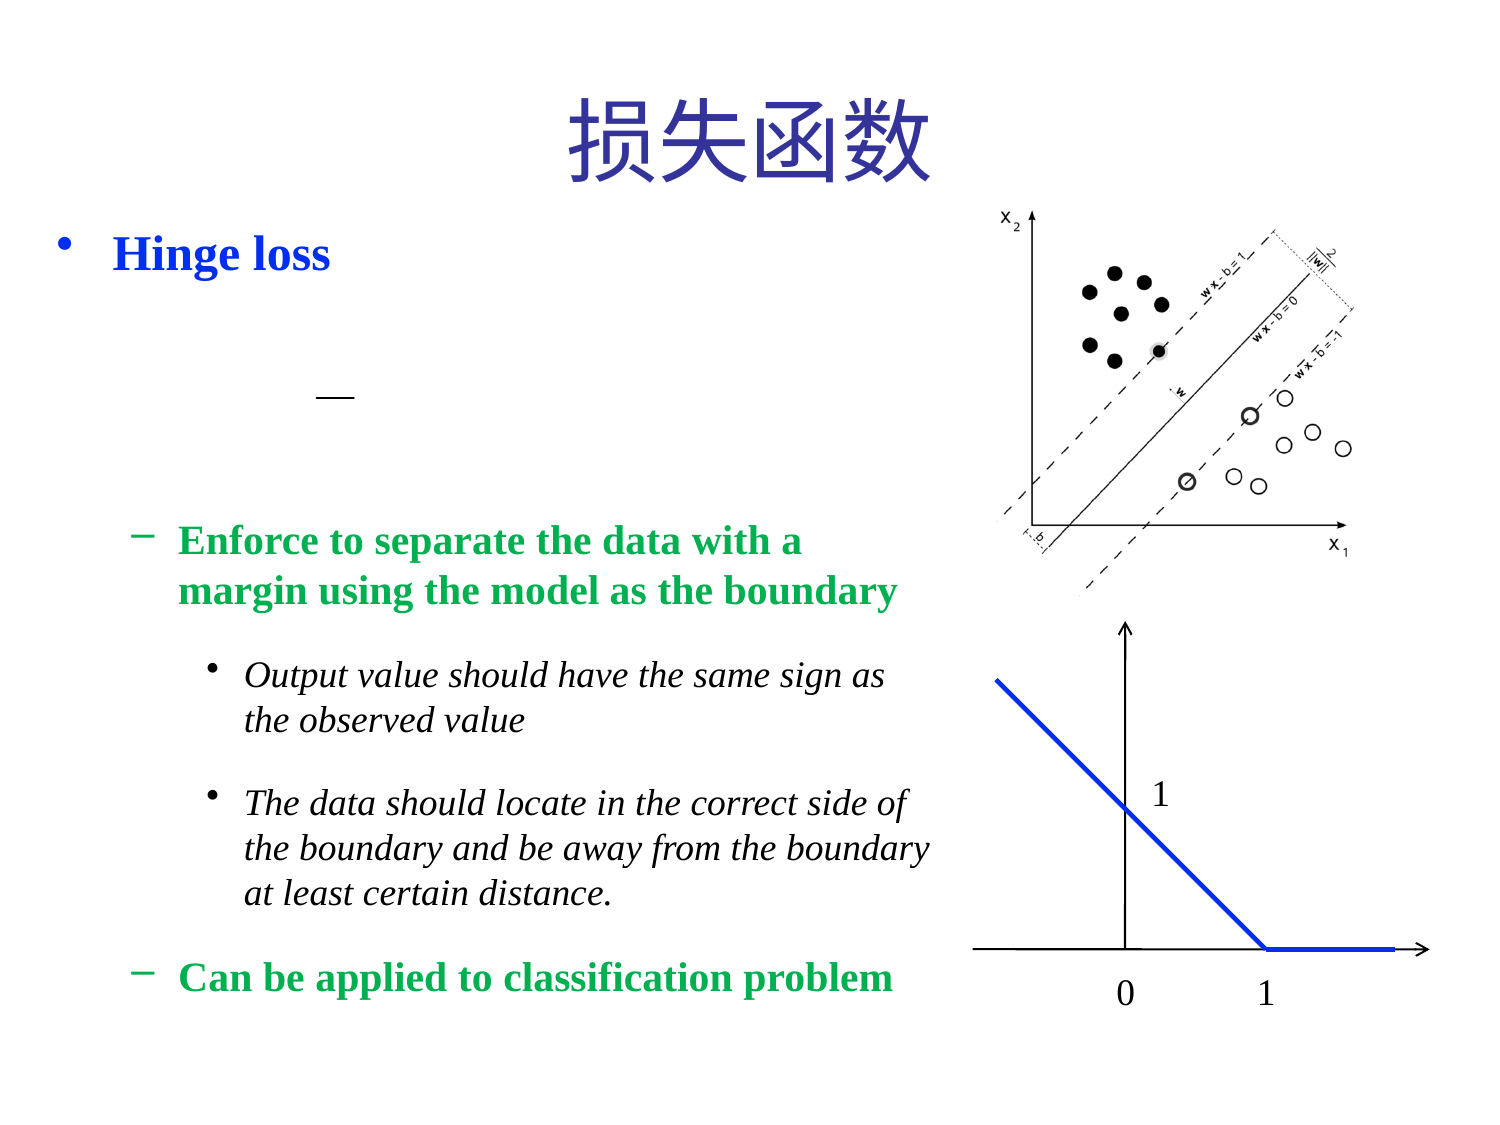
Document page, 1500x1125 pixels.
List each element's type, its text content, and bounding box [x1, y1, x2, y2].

text_box 1 [1242, 960, 1301, 1021]
picture [995, 210, 1354, 597]
title 损失函数 [75, 45, 1425, 233]
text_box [105, 330, 833, 458]
text_box 0 [1101, 960, 1161, 1021]
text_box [995, 679, 1266, 950]
list Hinge loss Enforce to separate the data with a margin using the model as the boundary Output value should have the same sign as the observed value The data should locate in the correct side of the boundary and be away from the boundary at least certain distance. Can be applied to classification problem [41, 212, 950, 1040]
